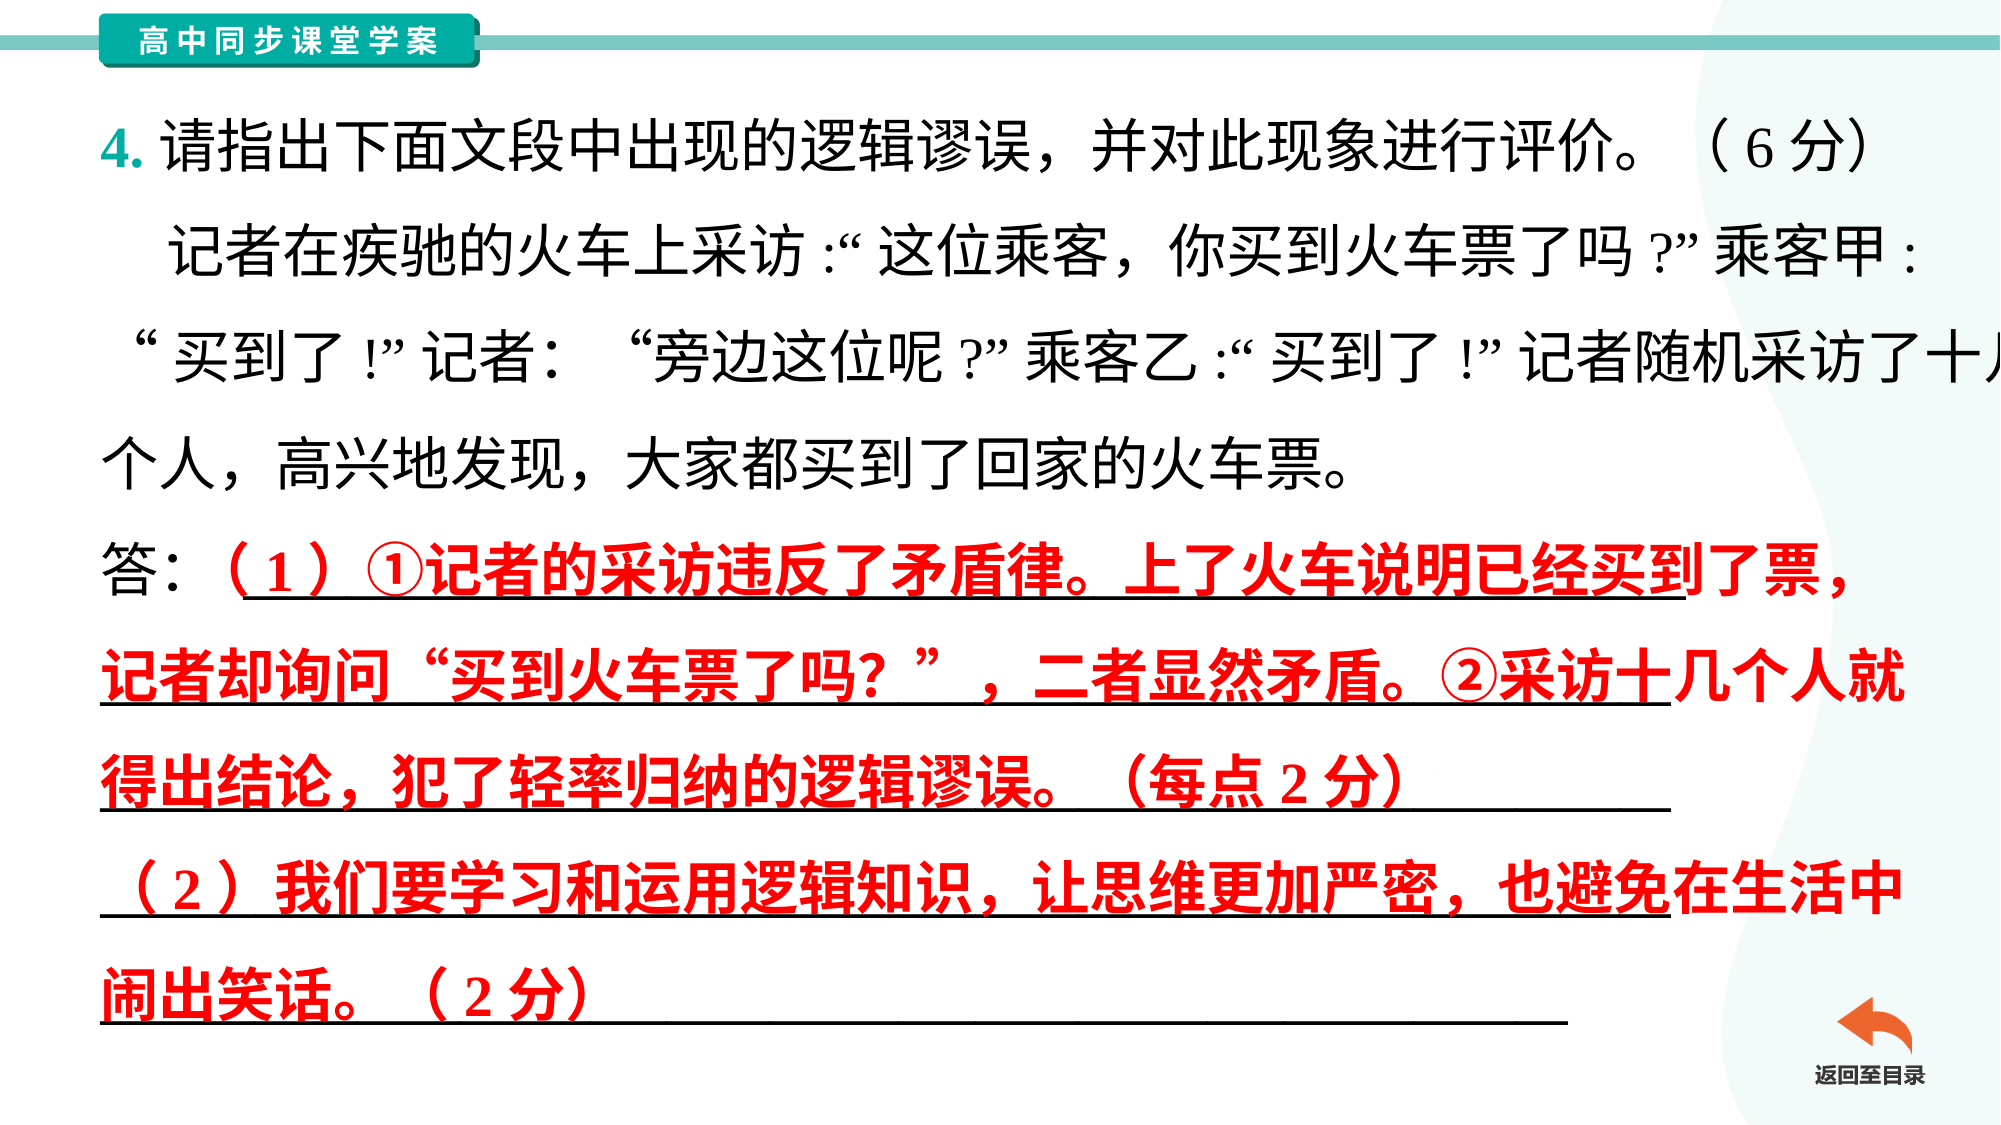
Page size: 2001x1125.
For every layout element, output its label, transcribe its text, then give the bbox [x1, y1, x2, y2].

picture [0, 0, 2000, 1125]
text_box 4.请指出下面文段中出现的逻辑谬误，并对此现象进行评价。（6分） [100, 76, 1899, 178]
text_box （1）①记者的采访违反了矛盾律。上了火车说明已经买到了票， 记者却询问“买到火车票了吗？”，二者显然矛盾。②采访十几个人就 得出结论，犯了轻率归纳的逻辑谬误。（每点2分） （2）我们要学习和运用逻辑知识，让思维更加严密，也避免在生活中 闹出笑话。（2分） [100, 496, 1899, 1028]
text_box 记者在疾驰的火车上采访:“这位乘客，你买到火车票了吗?”乘客甲: “买到了!”记者：“旁边这位呢?”乘客乙:“买到了!”记者随机采访了十几 个人，高兴地发现，大家都买到了回家的火车票。 答： ________________________________________________________ _____________________________________________________________ _____________________________________________________________ _____________________________________________________________ _________________________________________________________ [100, 178, 1899, 496]
